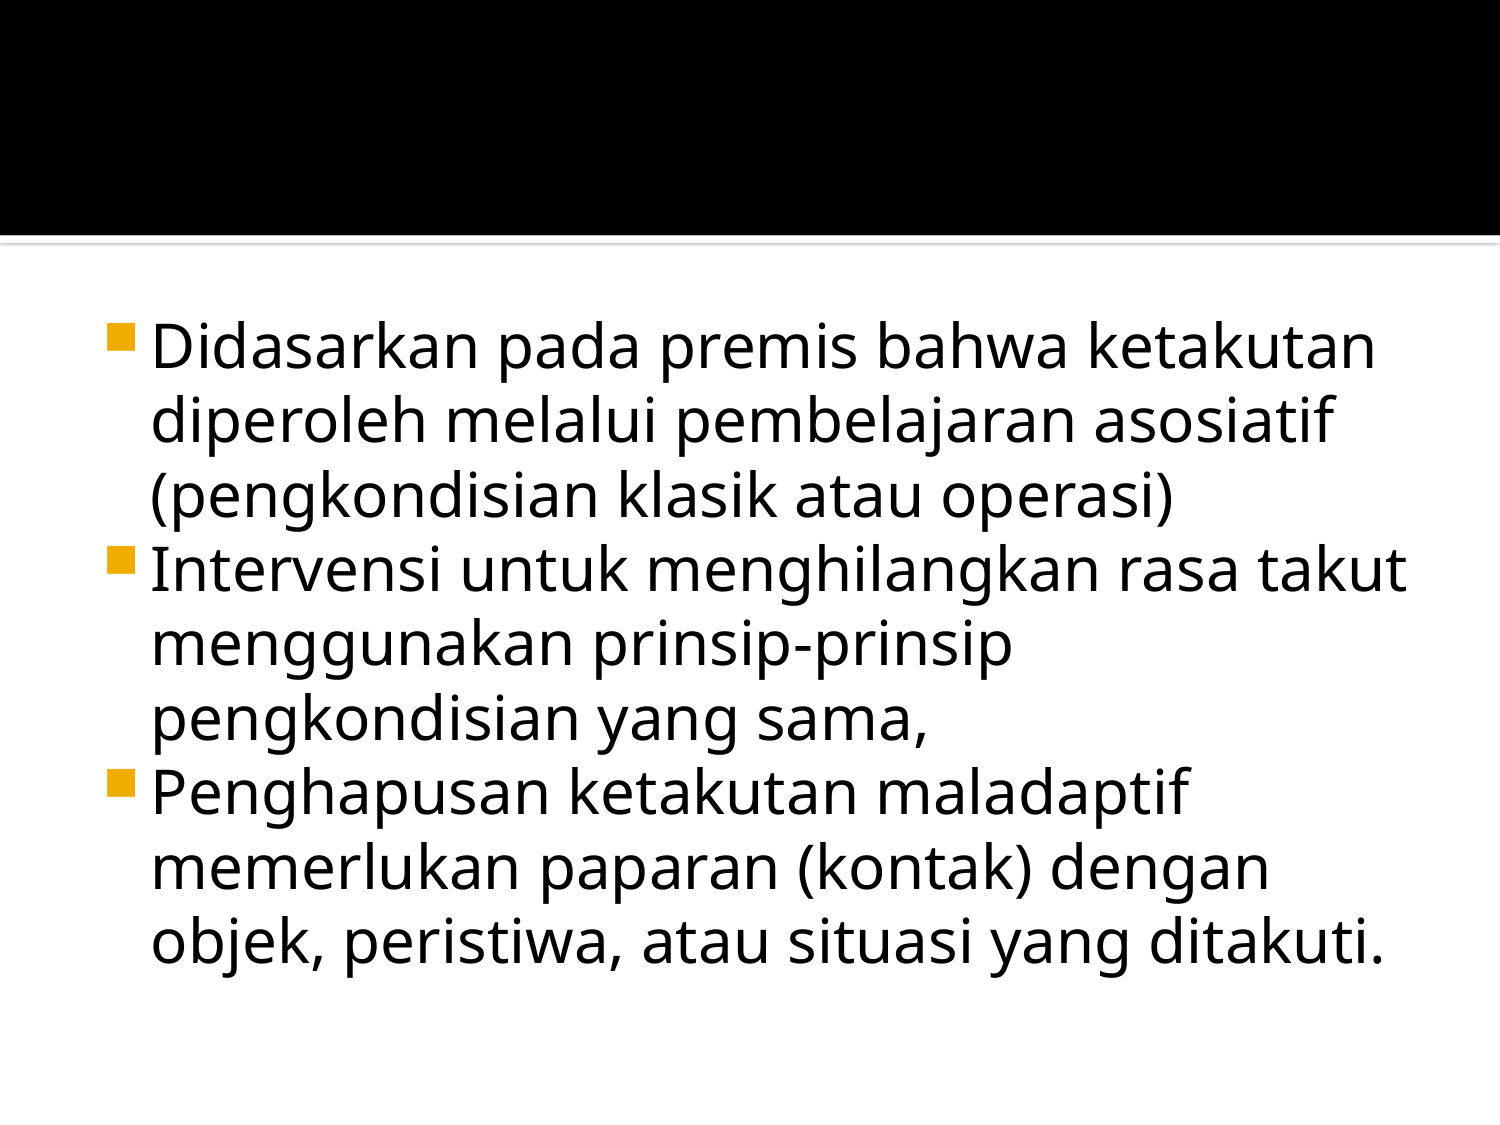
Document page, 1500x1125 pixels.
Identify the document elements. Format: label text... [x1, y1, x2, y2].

list Didasarkan pada premis bahwa ketakutan diperoleh melalui pembelajaran asosiatif (pengkondisian klasik atau operasi) Intervensi untuk menghilangkan rasa takut menggunakan prinsip-prinsip pengkondisian yang sama, Penghapusan ketakutan maladaptif memerlukan paparan (kontak) dengan objek, peristiwa, atau situasi yang ditakuti. [75, 291, 1425, 1050]
